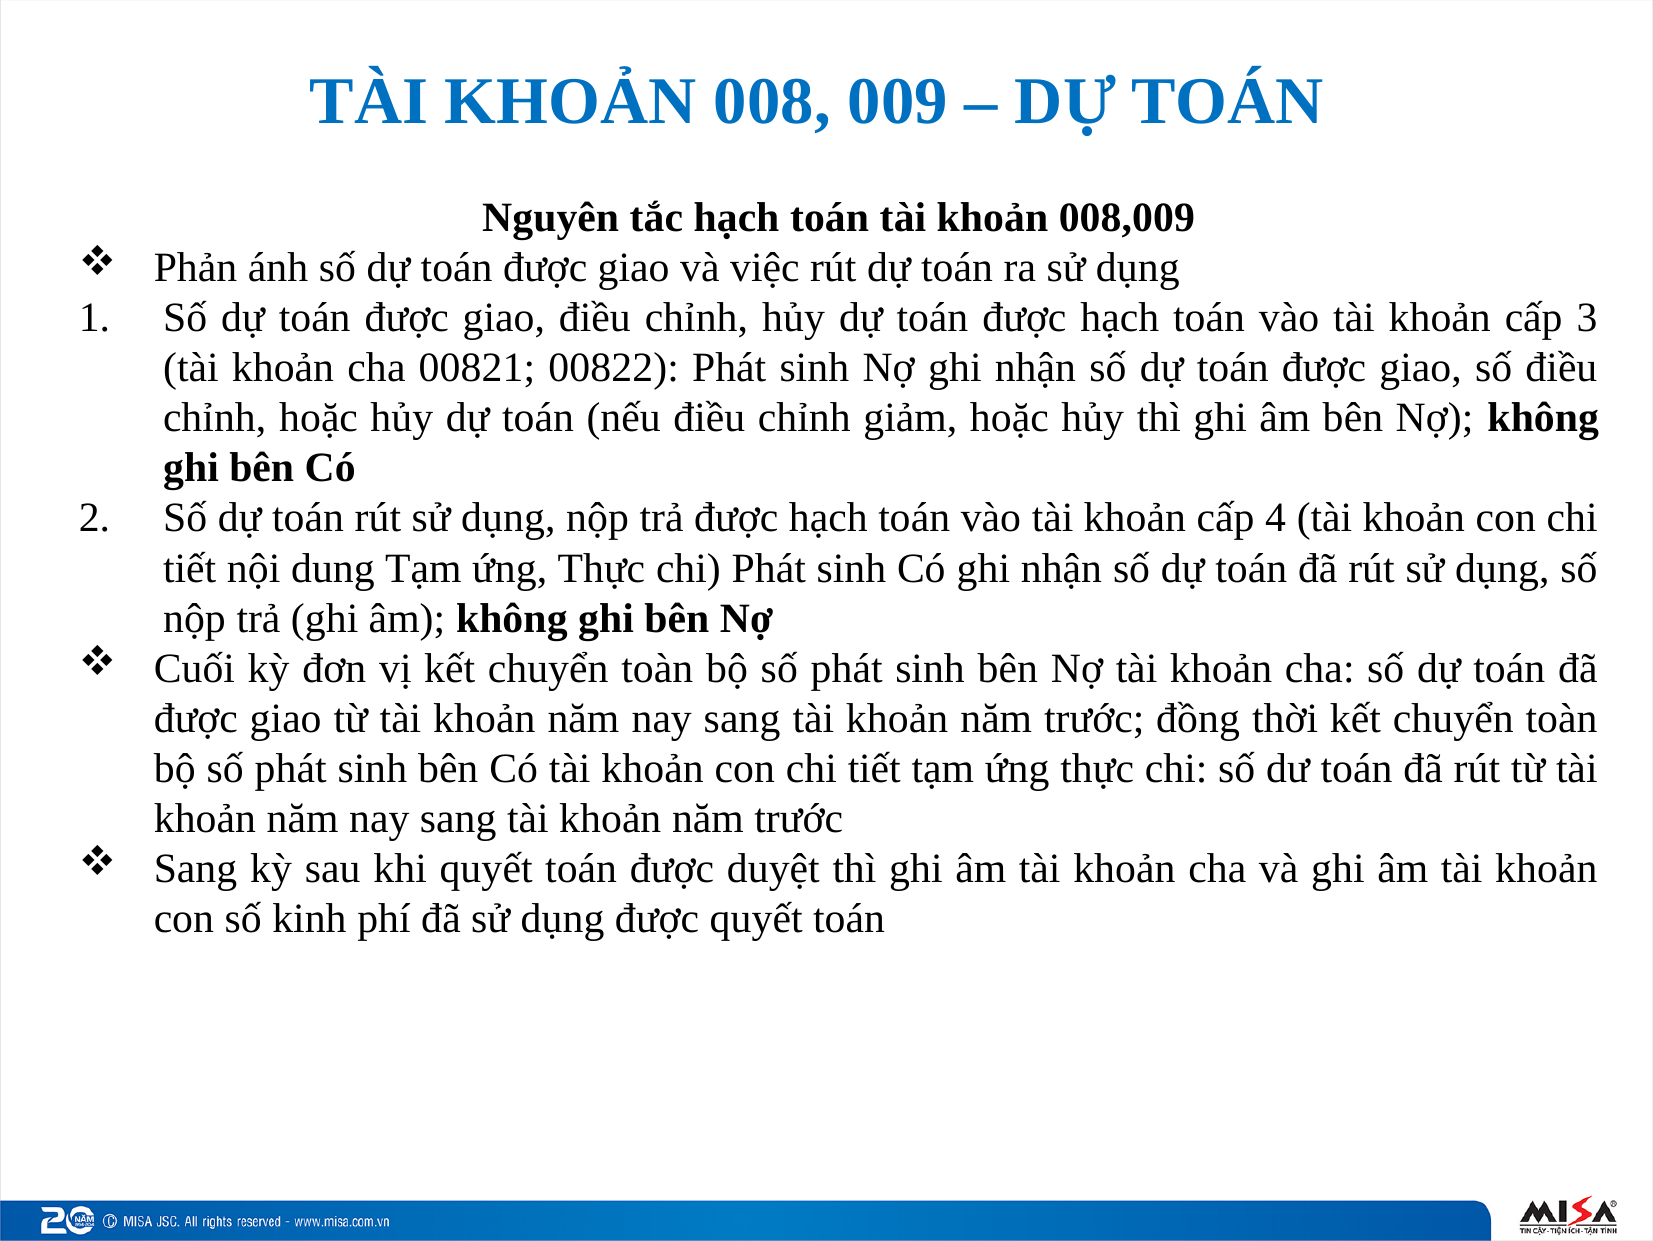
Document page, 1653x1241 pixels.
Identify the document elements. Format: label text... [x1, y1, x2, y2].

text_box Nguyên tắc hạch toán tài khoản 008,009 Phản ánh số dự toán được giao và việc rút dự toán ra sử dụng Số dự toán được giao, điều chỉnh, hủy dự toán được hạch toán vào tài khoản cấp 3 (tài khoản cha 00821; 00822): Phát sinh Nợ ghi nhận số dự toán được giao, số điều chỉnh, hoặc hủy dự toán (nếu điều chỉnh giảm, hoặc hủy thì ghi âm bên Nợ); không ghi bên Có Số dự toán rút sử dụng, nộp trả được hạch toán vào tài khoản cấp 4 (tài khoản con chi tiết nội dung Tạm ứng, Thực chi) Phát sinh Có ghi nhận số dự toán đã rút sử dụng, số nộp trả (ghi âm); không ghi bên Nợ Cuối kỳ đơn vị kết chuyển toàn bộ số phát sinh bên Nợ tài khoản cha: số dự toán đã được giao từ tài khoản năm nay sang tài khoản năm trước; đồng thời kết chuyển toàn bộ số phát sinh bên Có tài khoản con chi tiết tạm ứng thực chi: số dư toán đã rút từ tài khoản năm nay sang tài khoản năm trước Sang kỳ sau khi quyết toán được duyệt thì ghi âm tài khoản cha và ghi âm tài khoản con số kinh phí đã sử dụng được quyết toán [63, 182, 1614, 1098]
picture [0, 0, 1653, 1241]
title TÀI KHOẢN 008, 009 – DỰ TOÁN [76, 70, 1558, 133]
